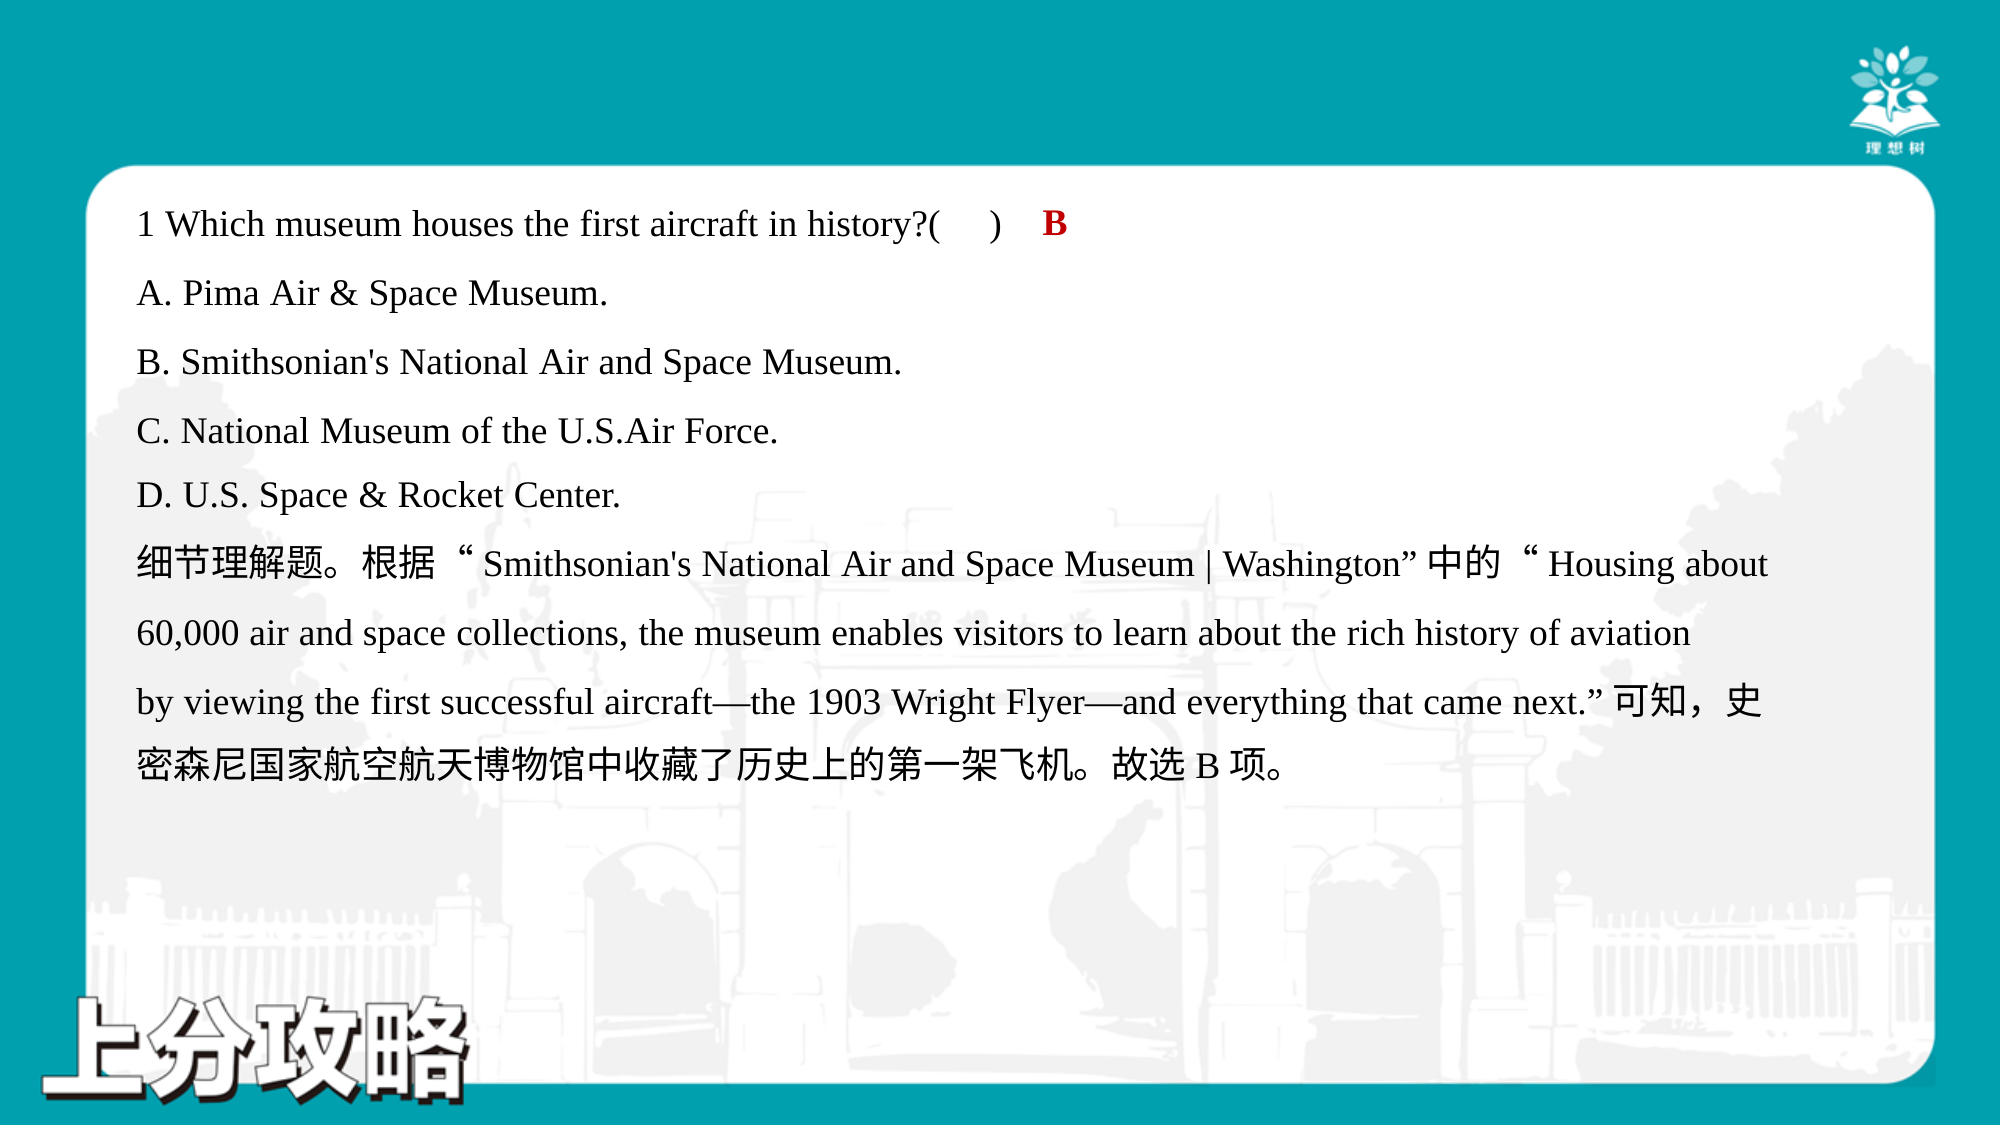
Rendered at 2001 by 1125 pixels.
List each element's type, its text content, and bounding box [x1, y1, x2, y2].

picture [0, 0, 2000, 1125]
text_box 细节理解题。根据“Smithsonian's National Air and Space Museum | Washington”中的“Housing about 60,000 air and space collections, the museum enables visitors to learn about the rich history of aviation by viewing the first successful aircraft—the 1903 Wright Flyer—and everything that came next.”可知，史 密森尼国家航空航天博物馆中收藏了历史上的第一架飞机。故选B项。 [136, 515, 1865, 780]
text_box A. Pima Air & Space Museum. B. Smithsonian's National Air and Space Museum. C. National Museum of the U.S.Air Force. D. U.S. Space & Rocket Center. [136, 244, 1865, 509]
text_box B [1029, 176, 1082, 236]
text_box 1 Which museum houses the first aircraft in history?( ) [136, 176, 1865, 237]
